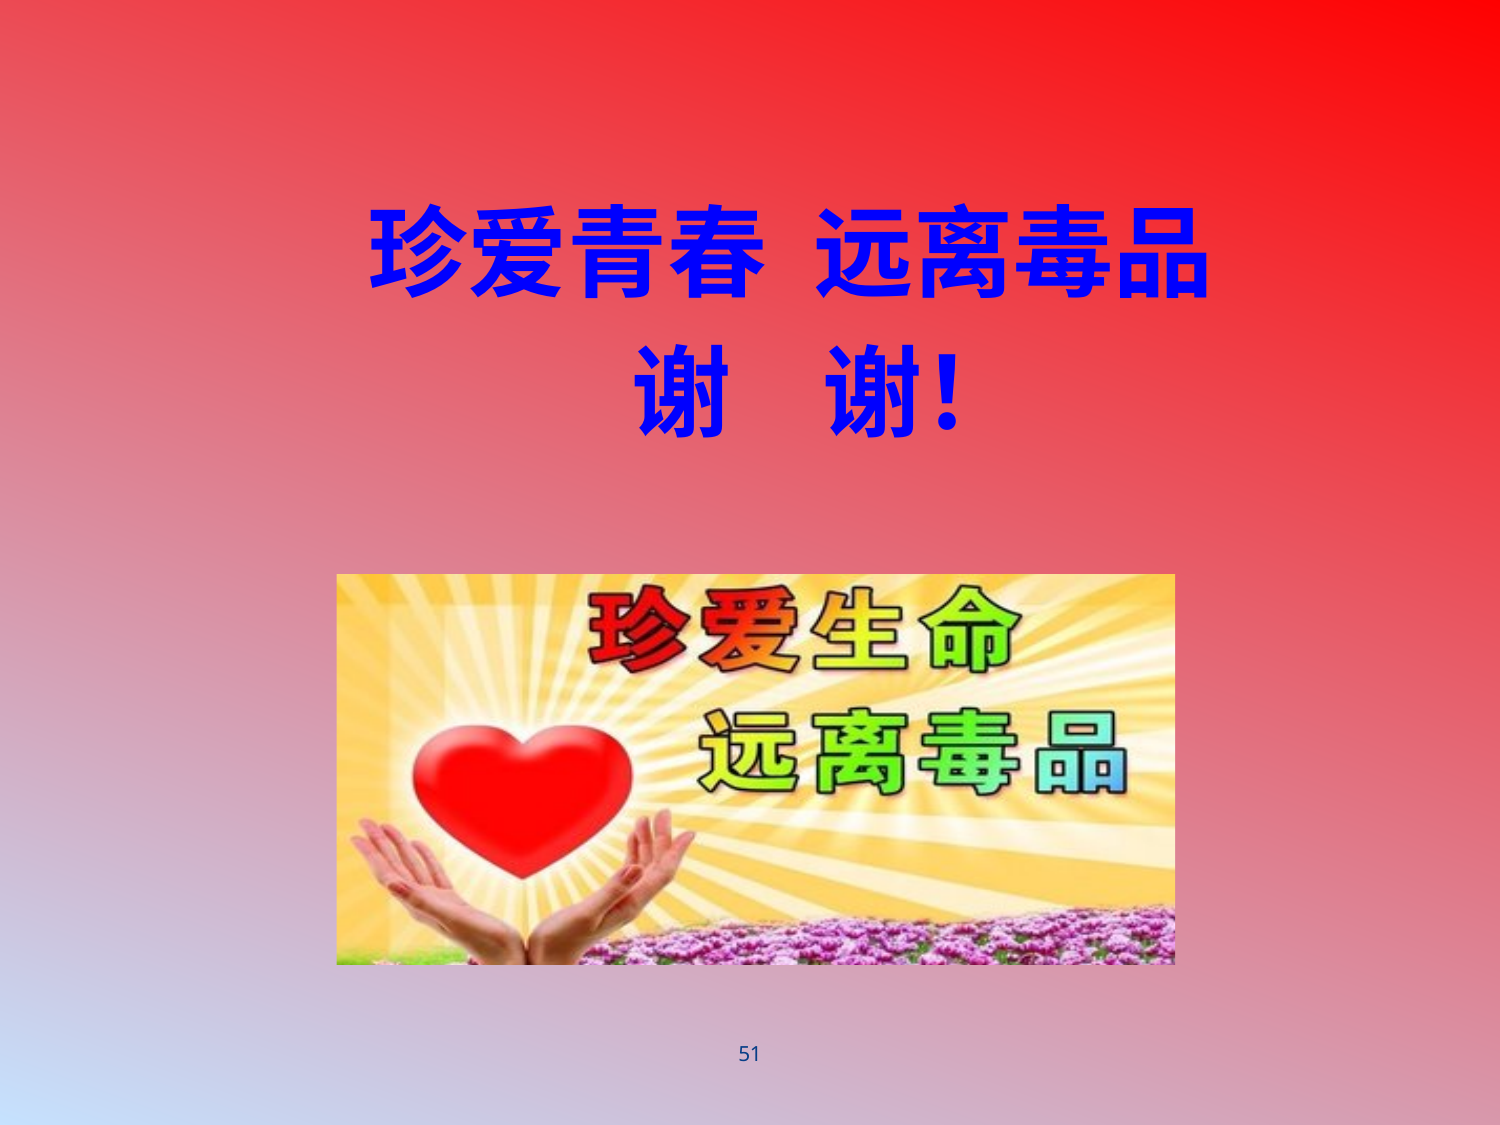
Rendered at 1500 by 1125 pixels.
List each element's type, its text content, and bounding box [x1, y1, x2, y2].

picture [336, 574, 1176, 965]
slide_number 51 [654, 1025, 846, 1086]
list 珍爱青春 远离毒品 谢 谢！ [182, 101, 1399, 669]
